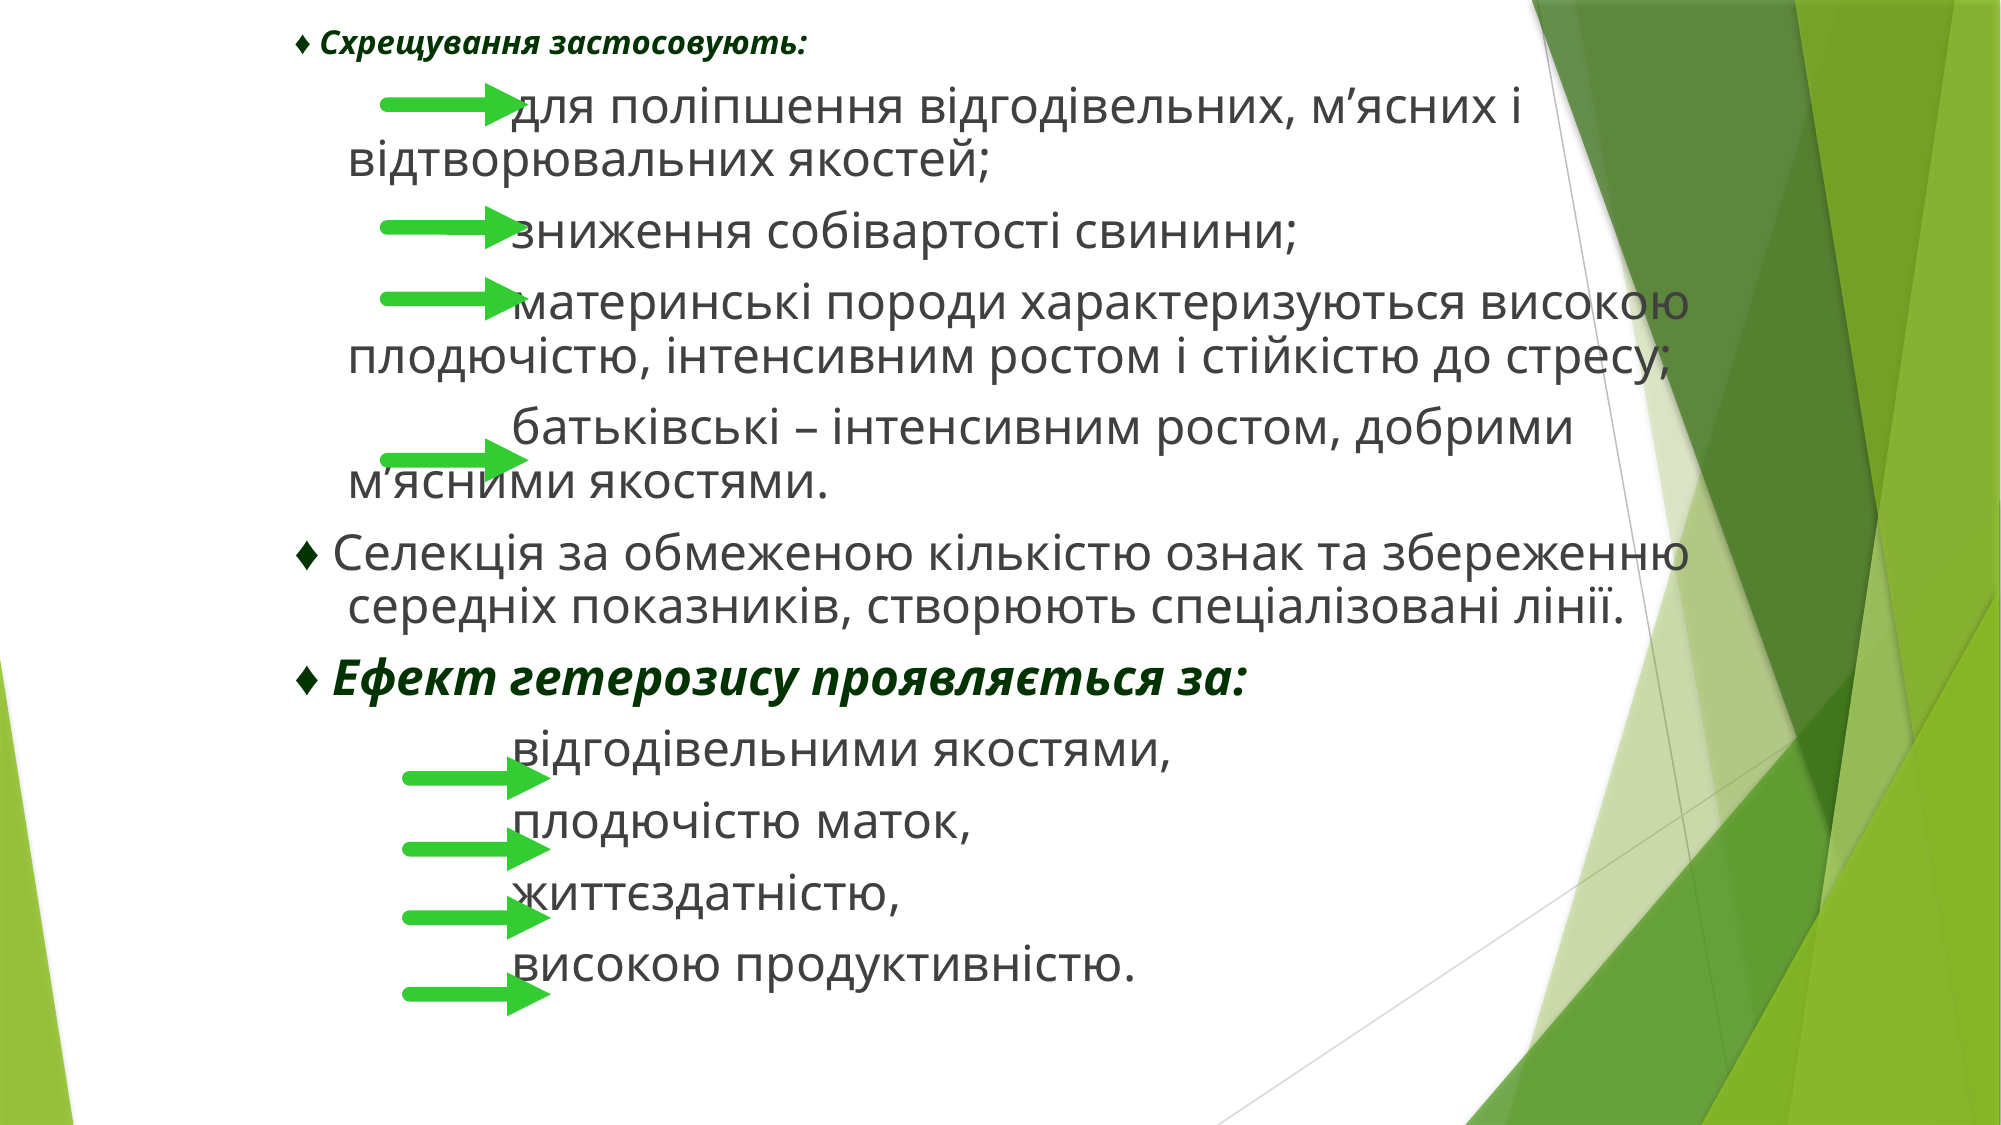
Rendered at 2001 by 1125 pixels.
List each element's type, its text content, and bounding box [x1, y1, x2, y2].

text_box [386, 292, 529, 306]
text_box [386, 98, 529, 111]
text_box [408, 911, 551, 924]
list ♦ Схрещування застосовують: для поліпшення відгодівельних, м’ясних і відтворювальних якостей; зниження собівартості свинини; материнські породи характеризуються високою плодючістю, інтенсивним ростом і стійкістю до стресу; батьківські – інтенсивним ростом, добрими м’ясними якостями. ♦ Селекція за обмеженою кількістю ознак та збереженню середніх показників, створюють спеціалізовані лінії. ♦ Ефект гетерозису проявляється за: відгодівельними якостями, плодючістю маток, життєздатністю, високою продуктивністю. [279, 19, 1709, 1094]
text_box [408, 988, 551, 1001]
text_box [408, 843, 551, 856]
text_box [386, 454, 529, 467]
text_box [408, 772, 551, 785]
text_box [386, 221, 529, 234]
